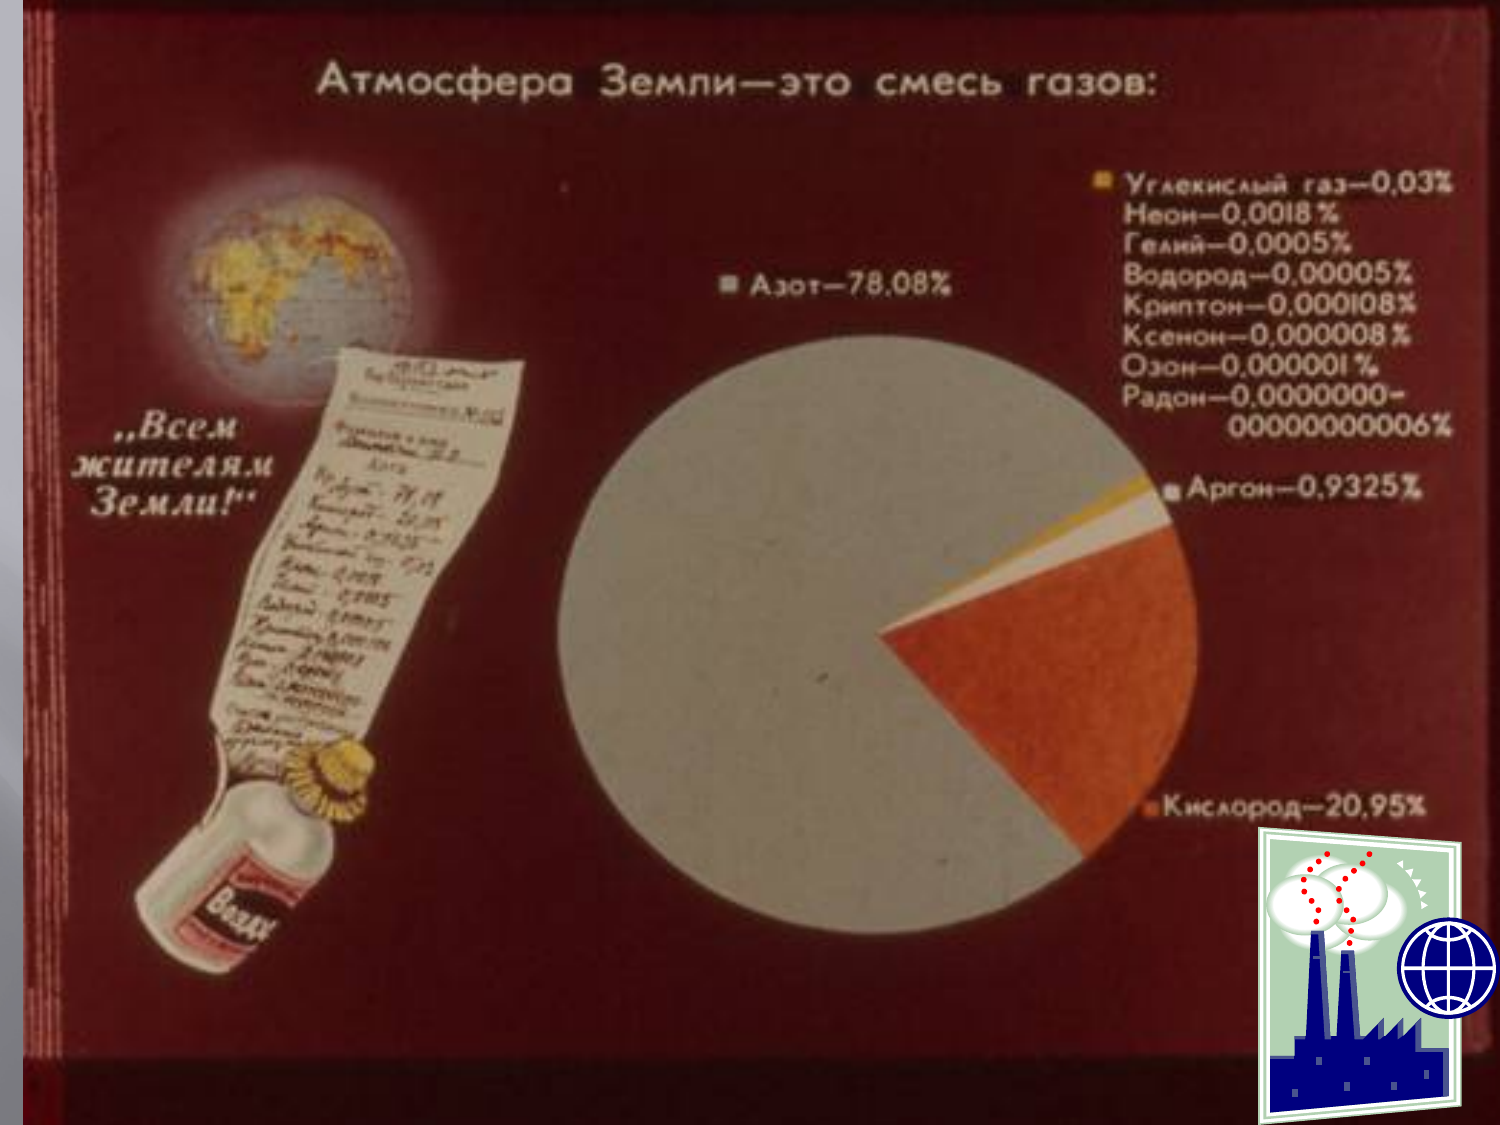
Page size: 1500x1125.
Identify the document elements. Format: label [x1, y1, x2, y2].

list [23, 0, 1500, 1125]
picture [1257, 826, 1500, 1125]
